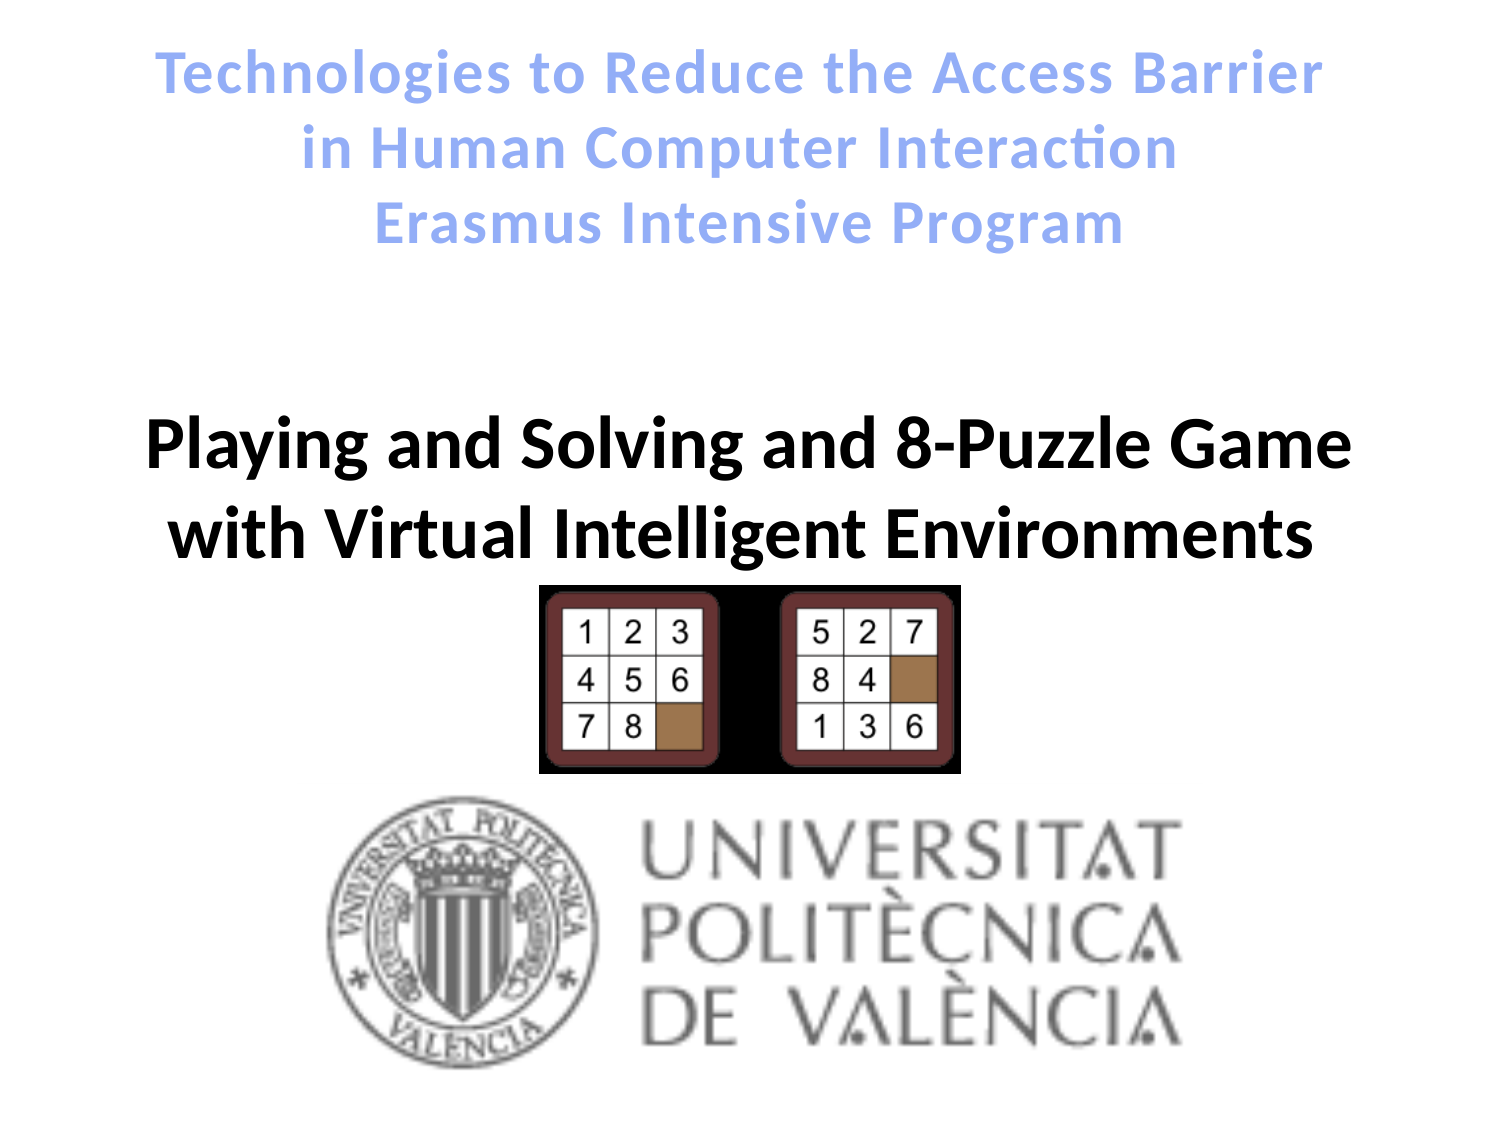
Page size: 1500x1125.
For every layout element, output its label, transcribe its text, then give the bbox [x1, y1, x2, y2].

text_box Playing and Solving and 8-Puzzle Game with Virtual Intelligent Environments [93, 386, 1407, 582]
picture [538, 585, 962, 774]
picture [297, 782, 1203, 1091]
text_box Technologies to Reduce the Access Barrier in Human Computer Interaction Erasmus Intensive Program [140, 23, 1360, 264]
